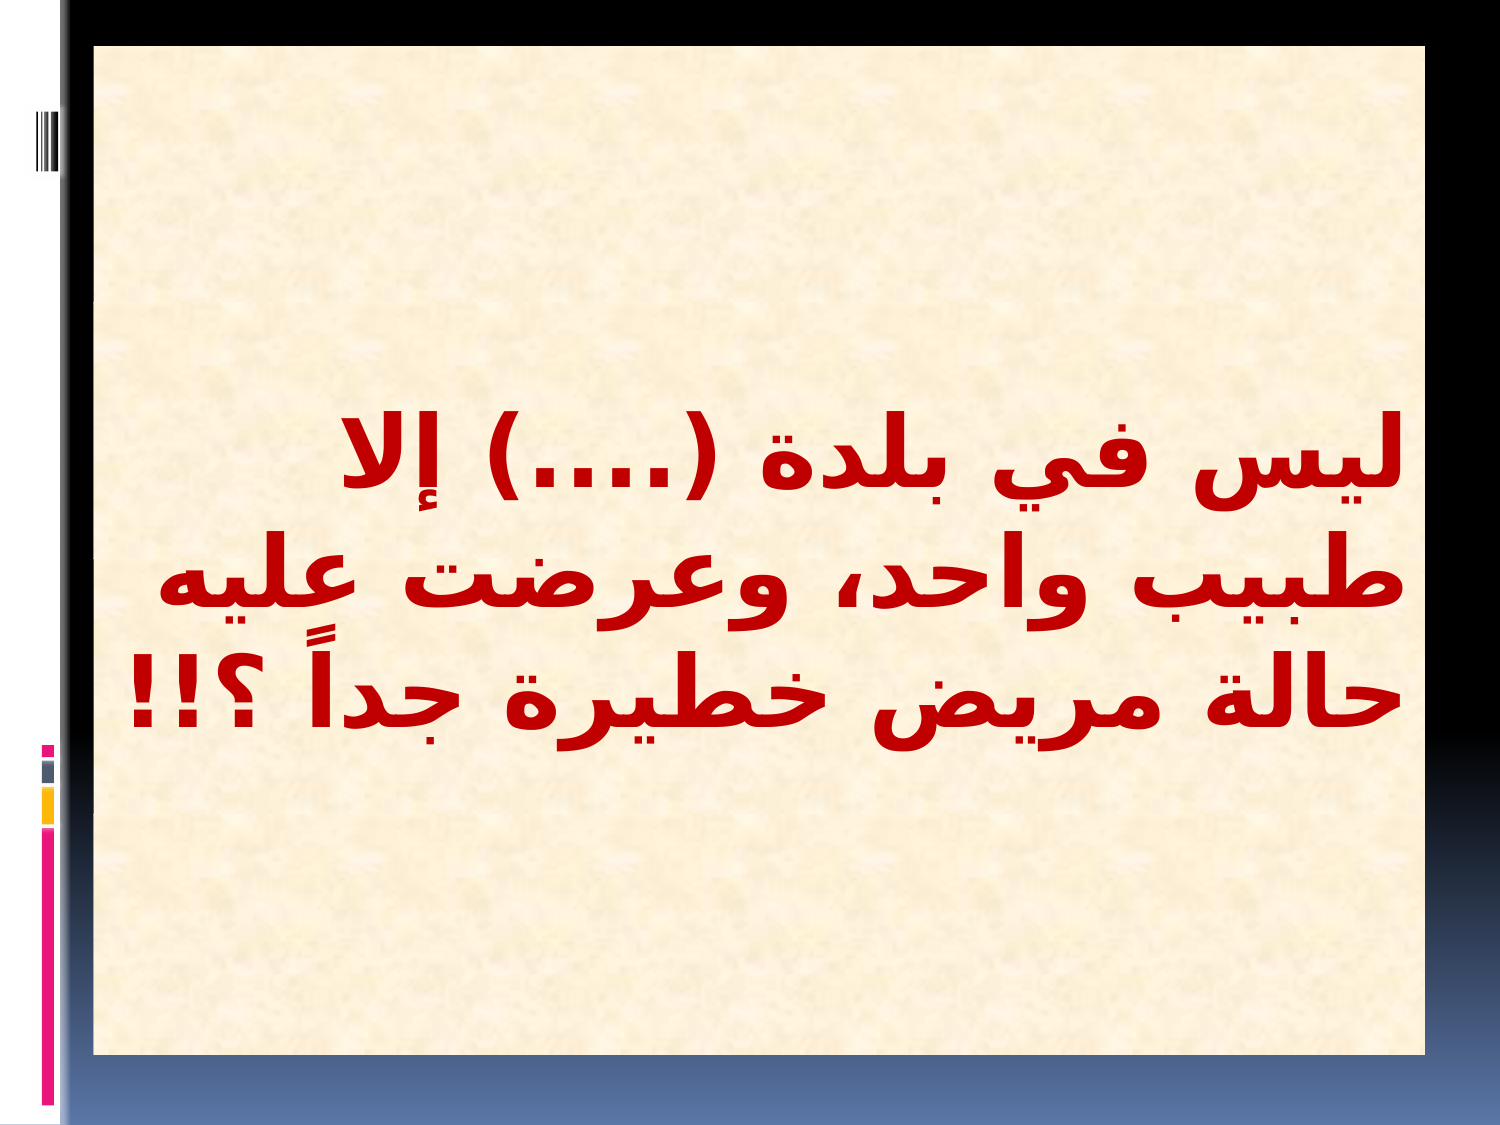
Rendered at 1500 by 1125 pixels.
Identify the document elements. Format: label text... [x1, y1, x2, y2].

list ليس في بلدة (....) إلا طبيب واحد، وعرضت عليه حالة مريض خطيرة جداً ؟!! [93, 46, 1425, 1055]
